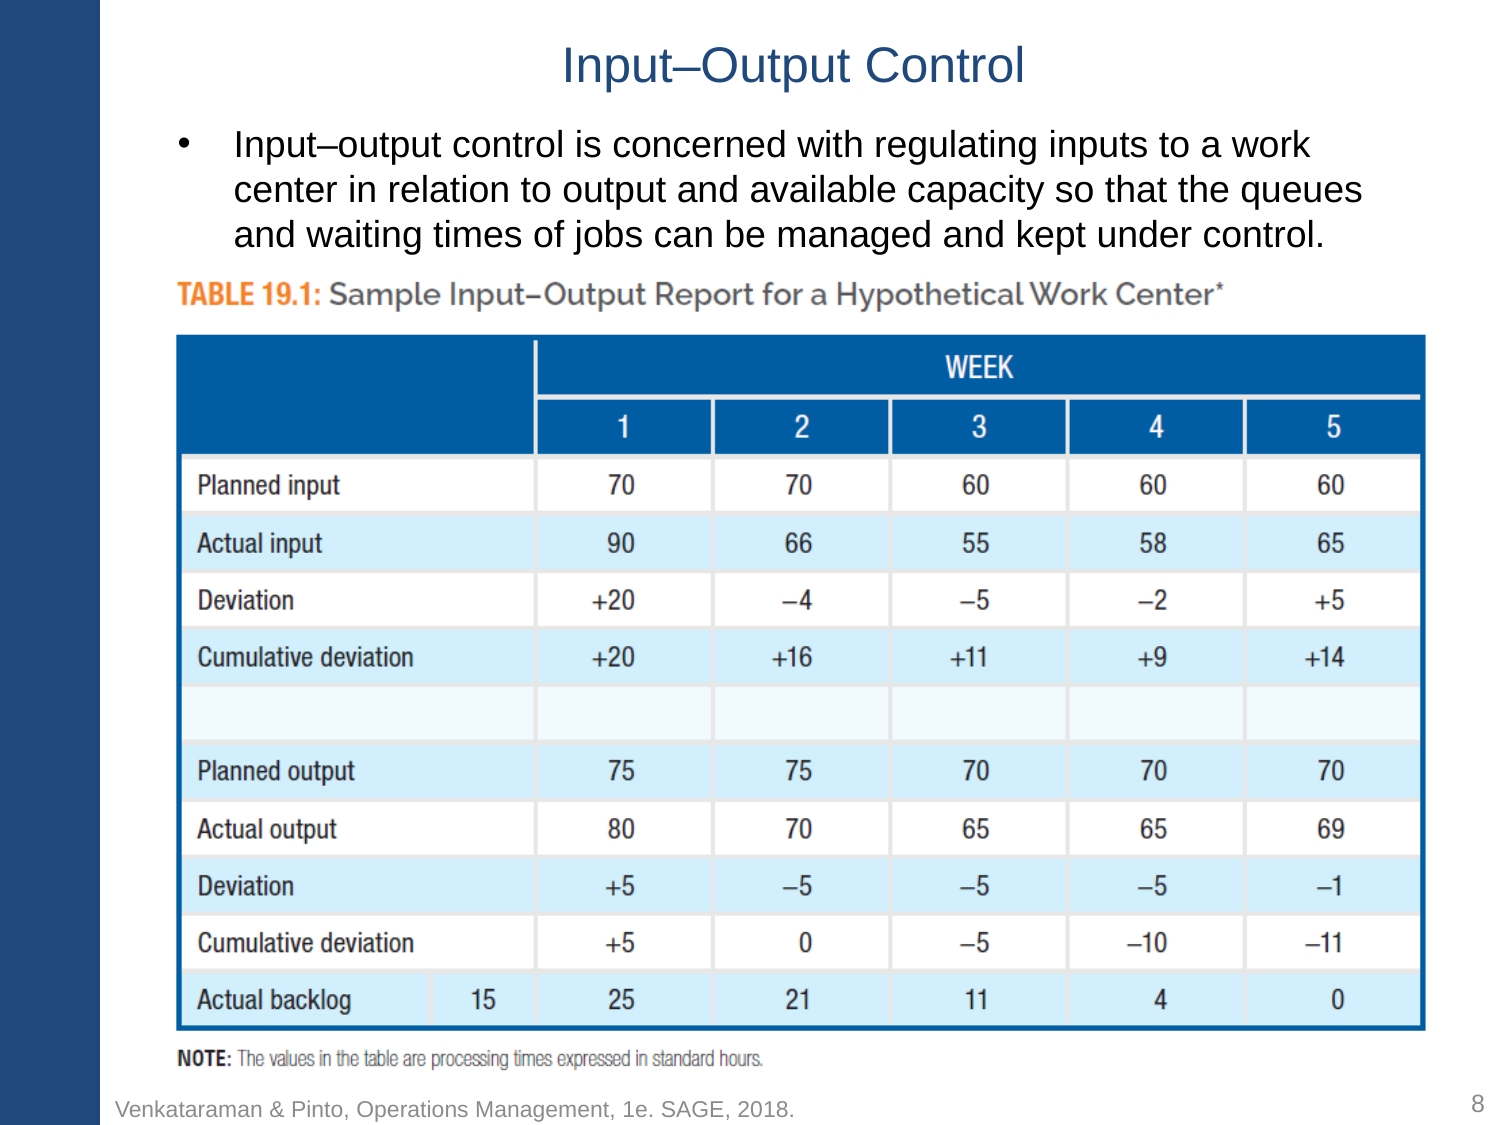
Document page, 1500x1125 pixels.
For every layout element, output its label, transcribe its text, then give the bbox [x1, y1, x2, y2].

footer Venkataraman & Pinto, Operations Management, 1e. SAGE, 2018. [99, 1087, 1250, 1125]
title Input–Output Control [162, 0, 1425, 112]
slide_number 8 [1437, 1074, 1500, 1125]
list Input–output control is concerned with regulating inputs to a work center in relation to output and available capacity so that the queues and waiting times of jobs can be managed and kept under control. [162, 112, 1425, 279]
picture [167, 274, 1442, 1097]
